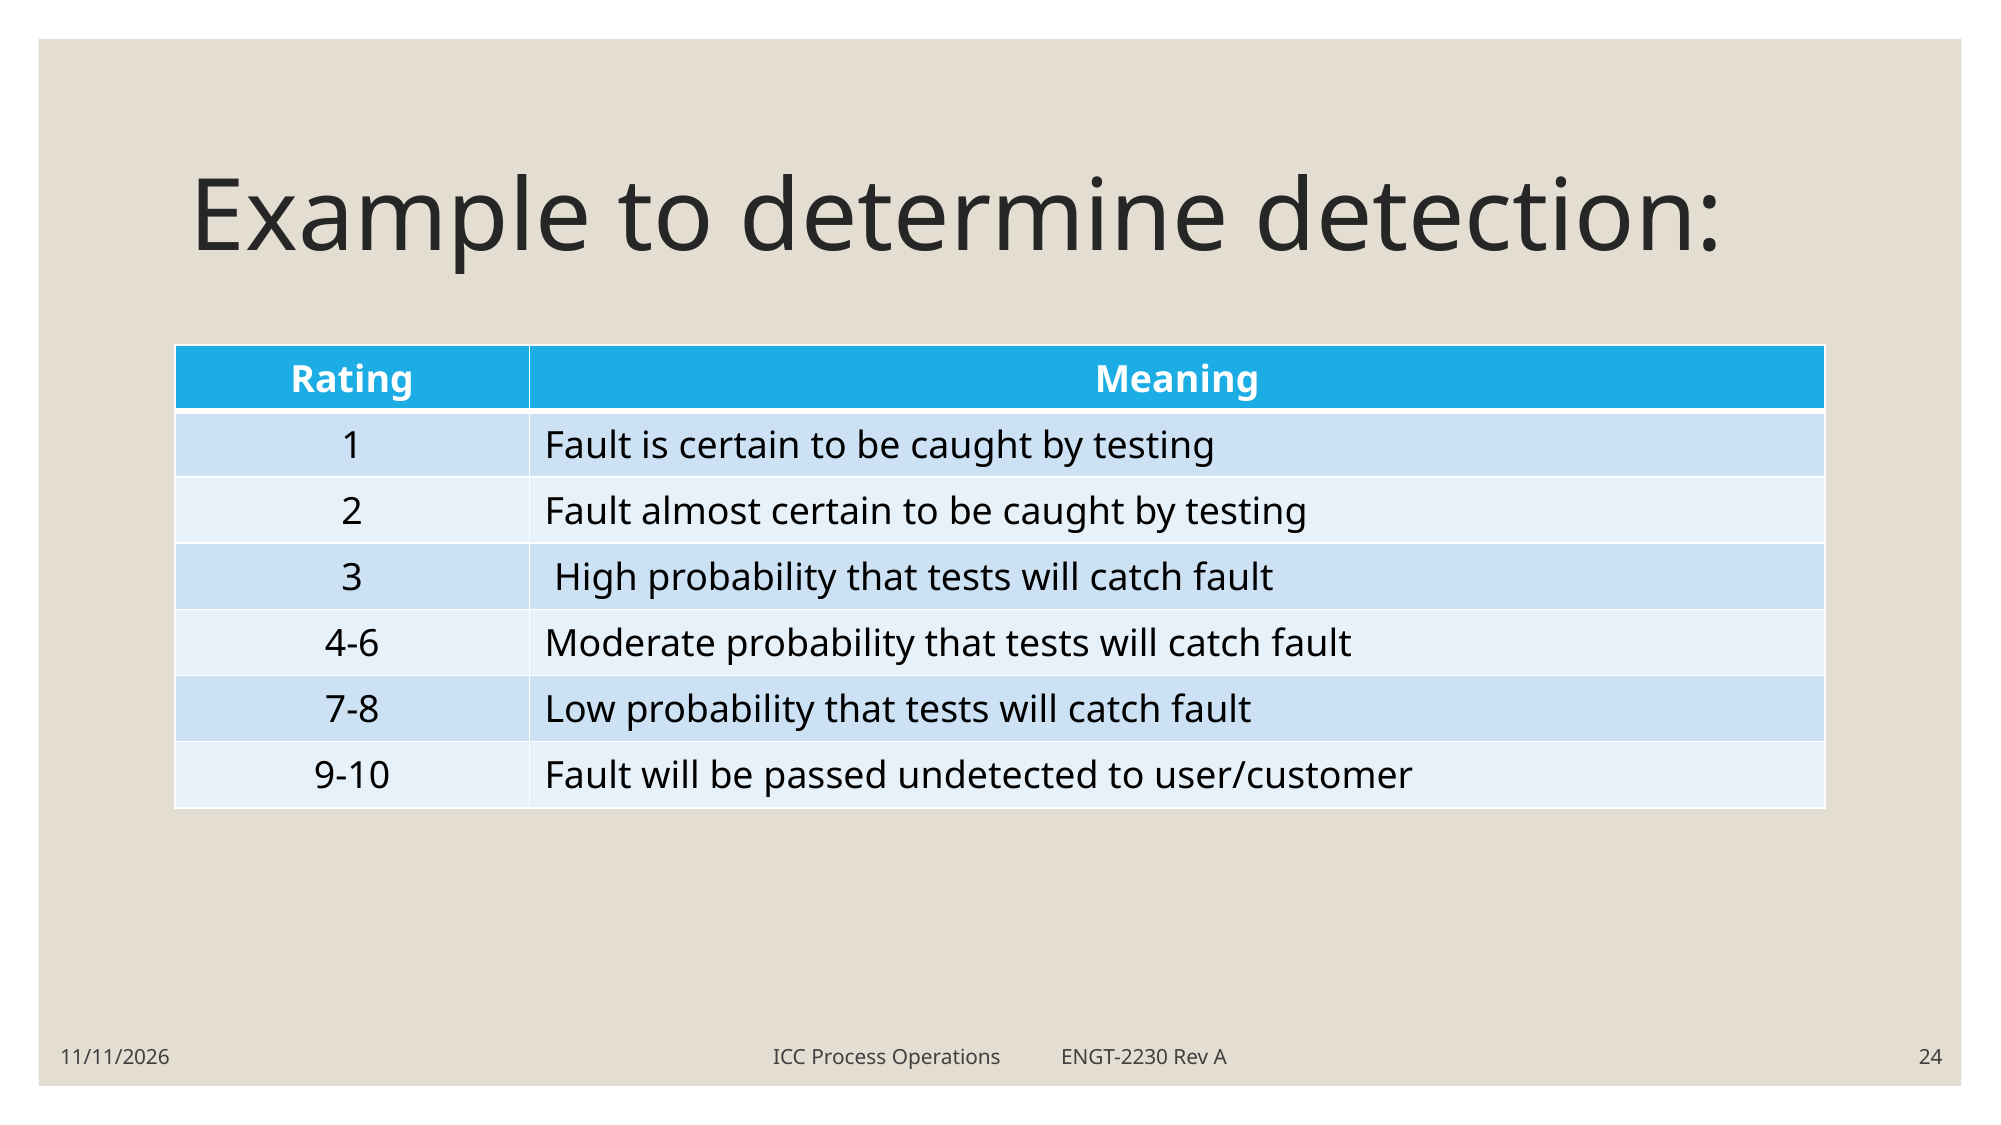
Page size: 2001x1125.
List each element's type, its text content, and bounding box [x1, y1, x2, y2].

table_cell Fault will be passed undetected to user/customer [530, 742, 1824, 807]
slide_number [45, 1034, 495, 1080]
table_cell 4-6 [176, 610, 529, 675]
table_header Rating [176, 346, 529, 408]
table_cell 3 [176, 544, 529, 609]
table_cell High probability that tests will catch fault [530, 544, 1824, 609]
table_cell 7-8 [176, 676, 529, 741]
table_cell Fault is certain to be caught by testing [530, 414, 1824, 476]
table_cell Low probability that tests will catch fault [530, 676, 1824, 741]
table_cell 1 [176, 414, 529, 476]
footer ICC Process Operations ENGT-2230 Rev A [572, 1034, 1428, 1080]
table_cell 2 [176, 478, 529, 542]
table_cell 9-10 [176, 742, 529, 807]
table_cell Fault almost certain to be caught by testing [530, 478, 1824, 542]
table_cell Moderate probability that tests will catch fault [530, 610, 1824, 675]
table_header Meaning [530, 346, 1824, 408]
slide_number 24 [1717, 1034, 1958, 1080]
title Example to determine detection: [174, 105, 1825, 331]
